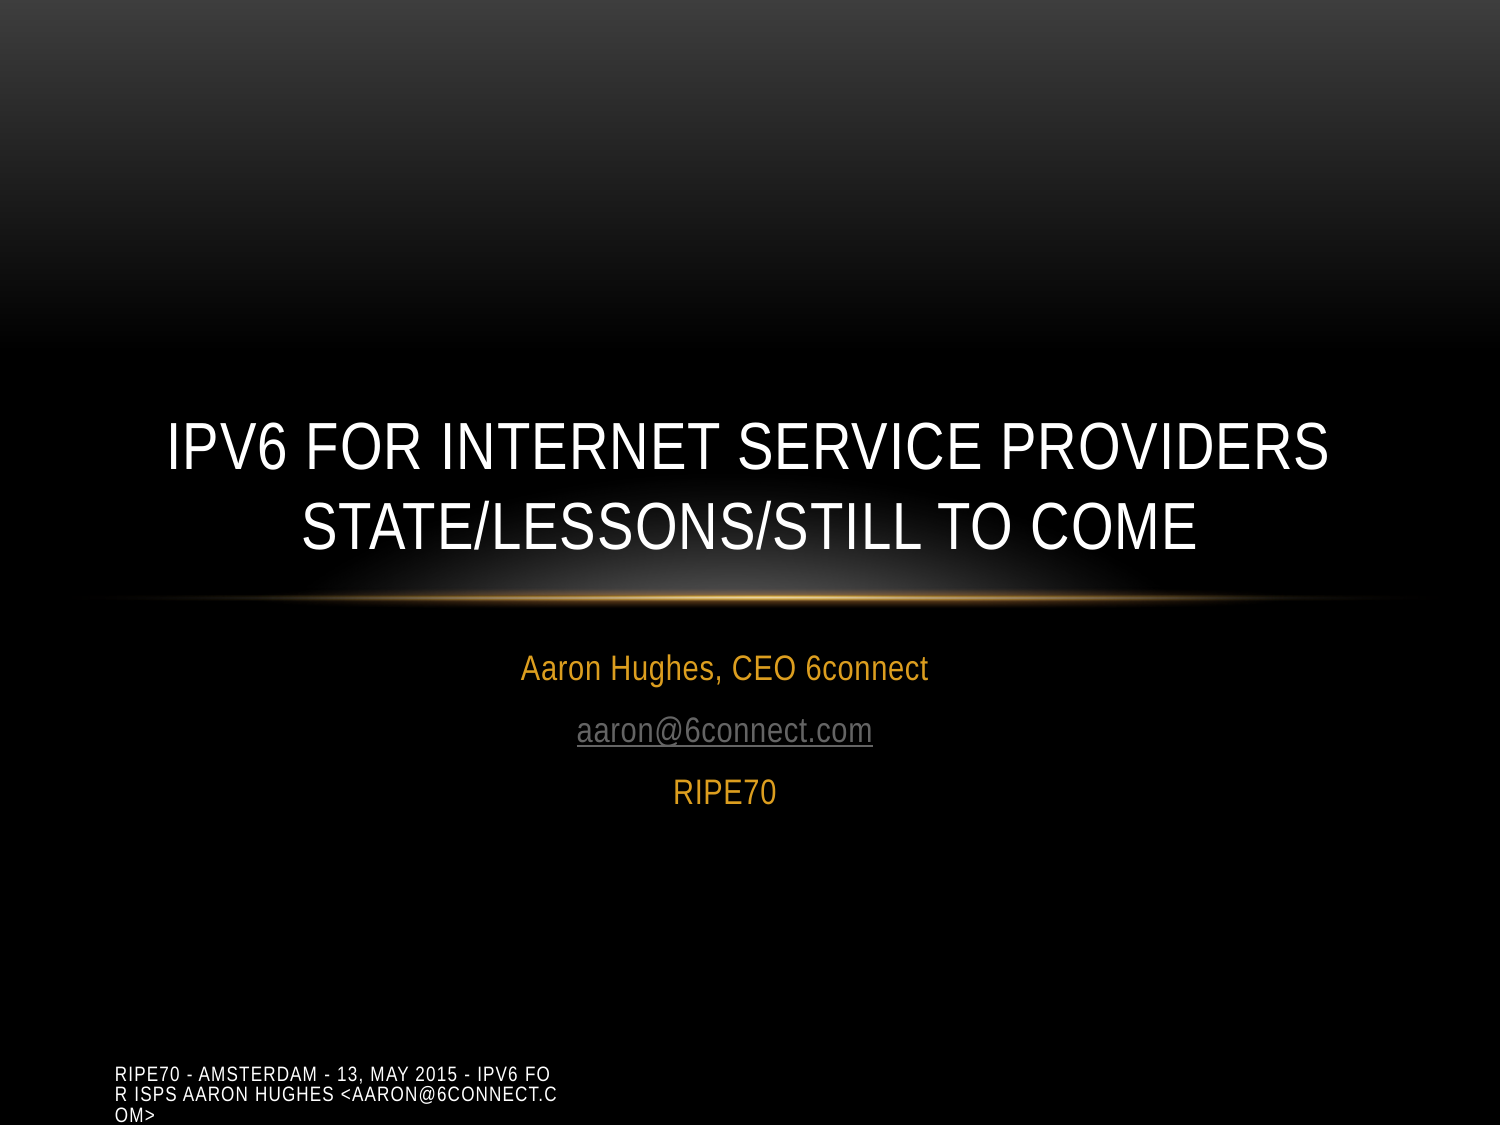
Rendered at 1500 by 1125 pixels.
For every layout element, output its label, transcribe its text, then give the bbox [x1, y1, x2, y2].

title IPv6 for Internet service providers state/lessons/still to come [112, 329, 1388, 571]
subtitle Aaron Hughes, CEO 6connect aaron@6connect.com RIPE70 [200, 637, 1250, 925]
picture [0, 0, 1500, 750]
footer RIPE70 - Amsterdam - 13, May 2015 - IPv6 for ISPs Aaron Hughes <aaron@6connect.com> [99, 1042, 575, 1103]
